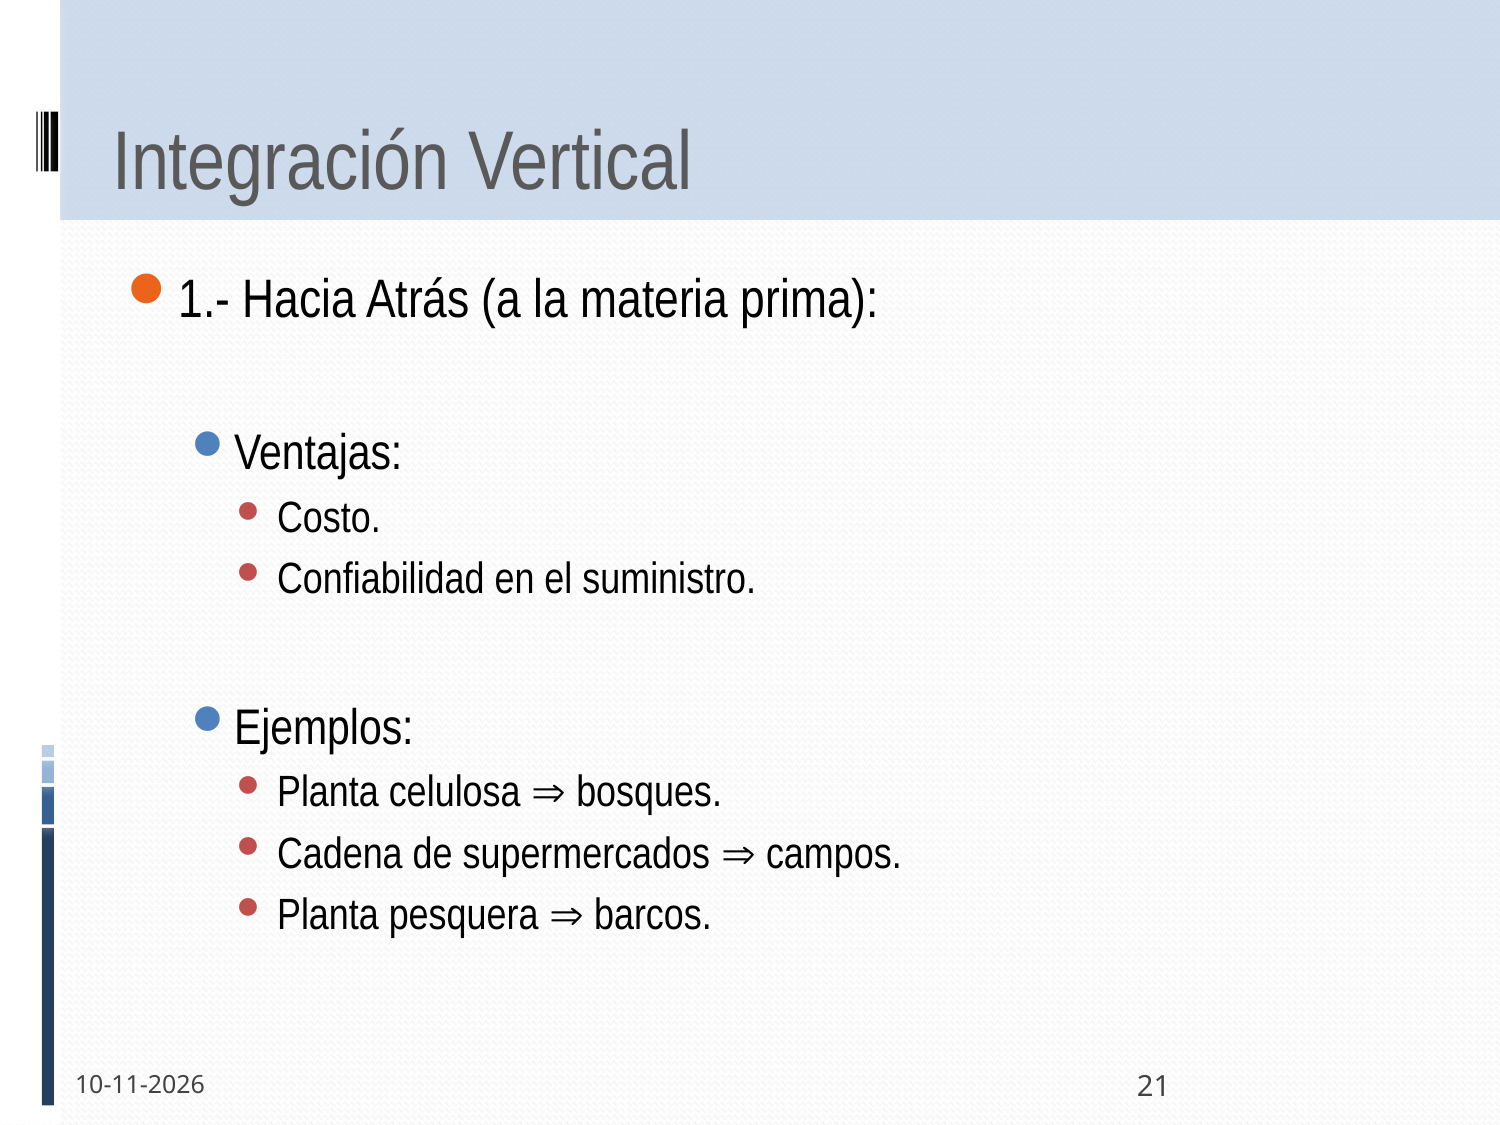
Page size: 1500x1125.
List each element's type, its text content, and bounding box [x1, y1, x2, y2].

list 1.- Hacia Atrás (a la materia prima): Ventajas: Costo. Confiabilidad en el suministro. Ejemplos: Planta celulosa  bosques. Cadena de supermercados  campos. Planta pesquera  barcos. [111, 255, 1436, 1038]
title Integración Vertical [111, 18, 1436, 207]
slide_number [75, 1042, 243, 1103]
slide_number 21 [1045, 1046, 1171, 1107]
